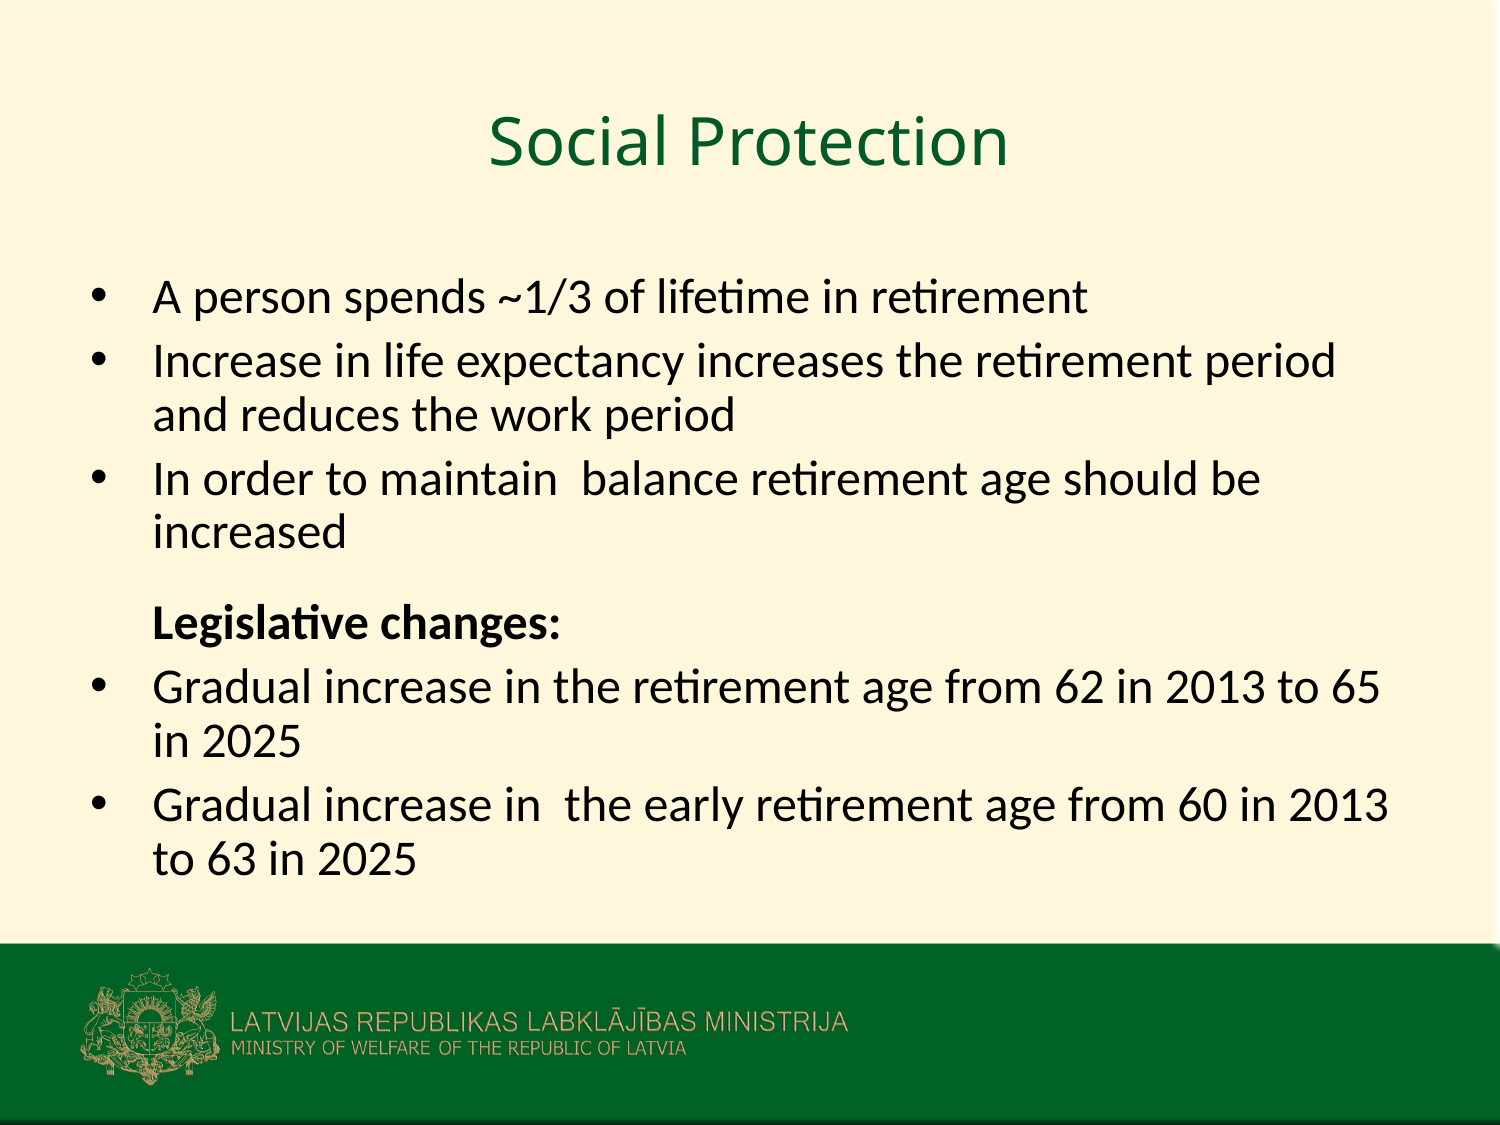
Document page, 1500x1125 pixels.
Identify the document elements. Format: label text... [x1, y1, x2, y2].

list A person spends ~1/3 of lifetime in retirement Increase in life expectancy increases the retirement period and reduces the work period In order to maintain balance retirement age should be increased Legislative changes: Gradual increase in the retirement age from 62 in 2013 to 65 in 2025 Gradual increase in the early retirement age from 60 in 2013 to 63 in 2025 [74, 262, 1426, 1006]
picture [0, 0, 1500, 1125]
title Social Protection [74, 44, 1426, 233]
